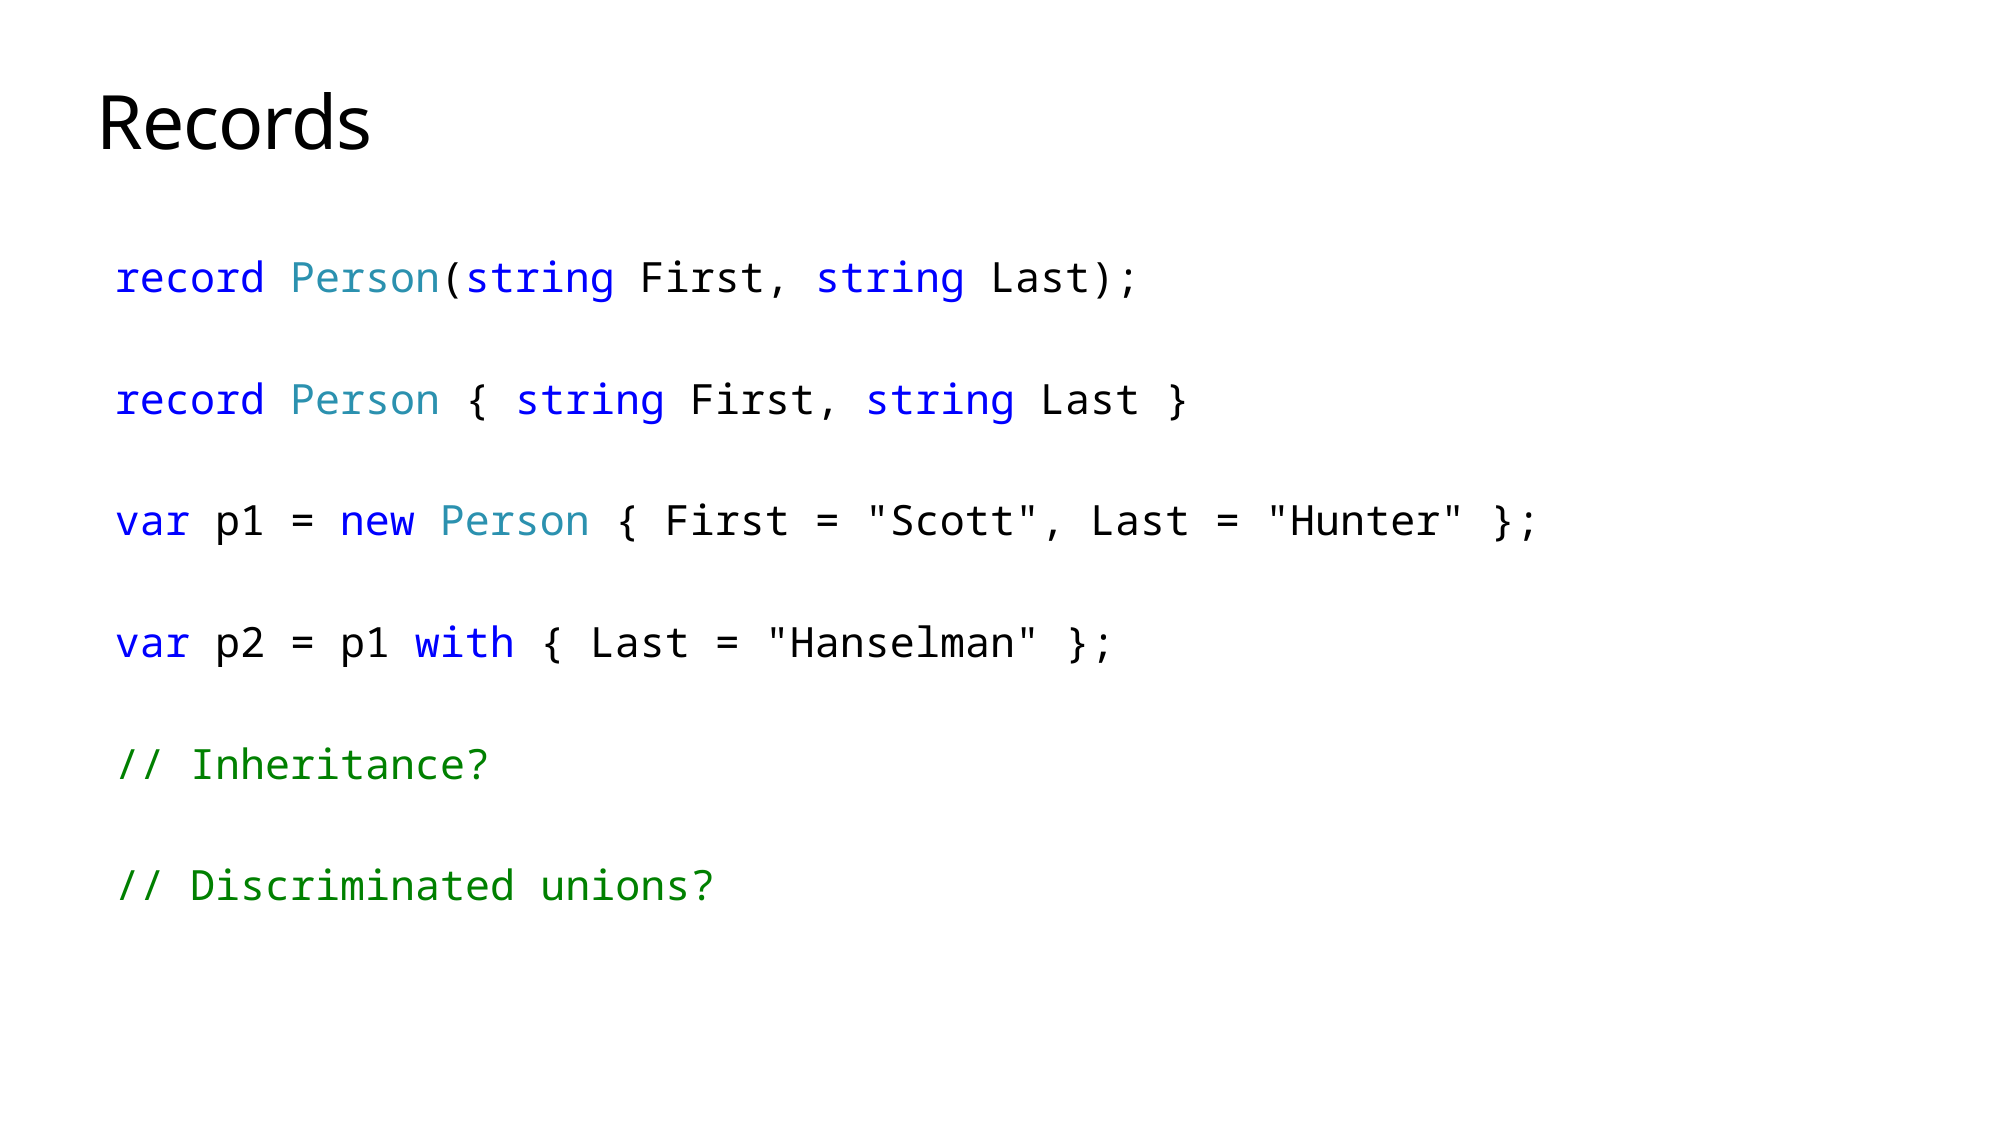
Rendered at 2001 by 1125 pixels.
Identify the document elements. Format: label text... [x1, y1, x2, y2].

text_box record Person(string First, string Last); record Person { string First, string Last } var p1 = new Person { First = "Scott", Last = "Hunter" }; var p2 = p1 with { Last = "Hanselman" }; // Inheritance? // Discriminated unions? [99, 253, 2000, 596]
title Records [96, 75, 1904, 166]
